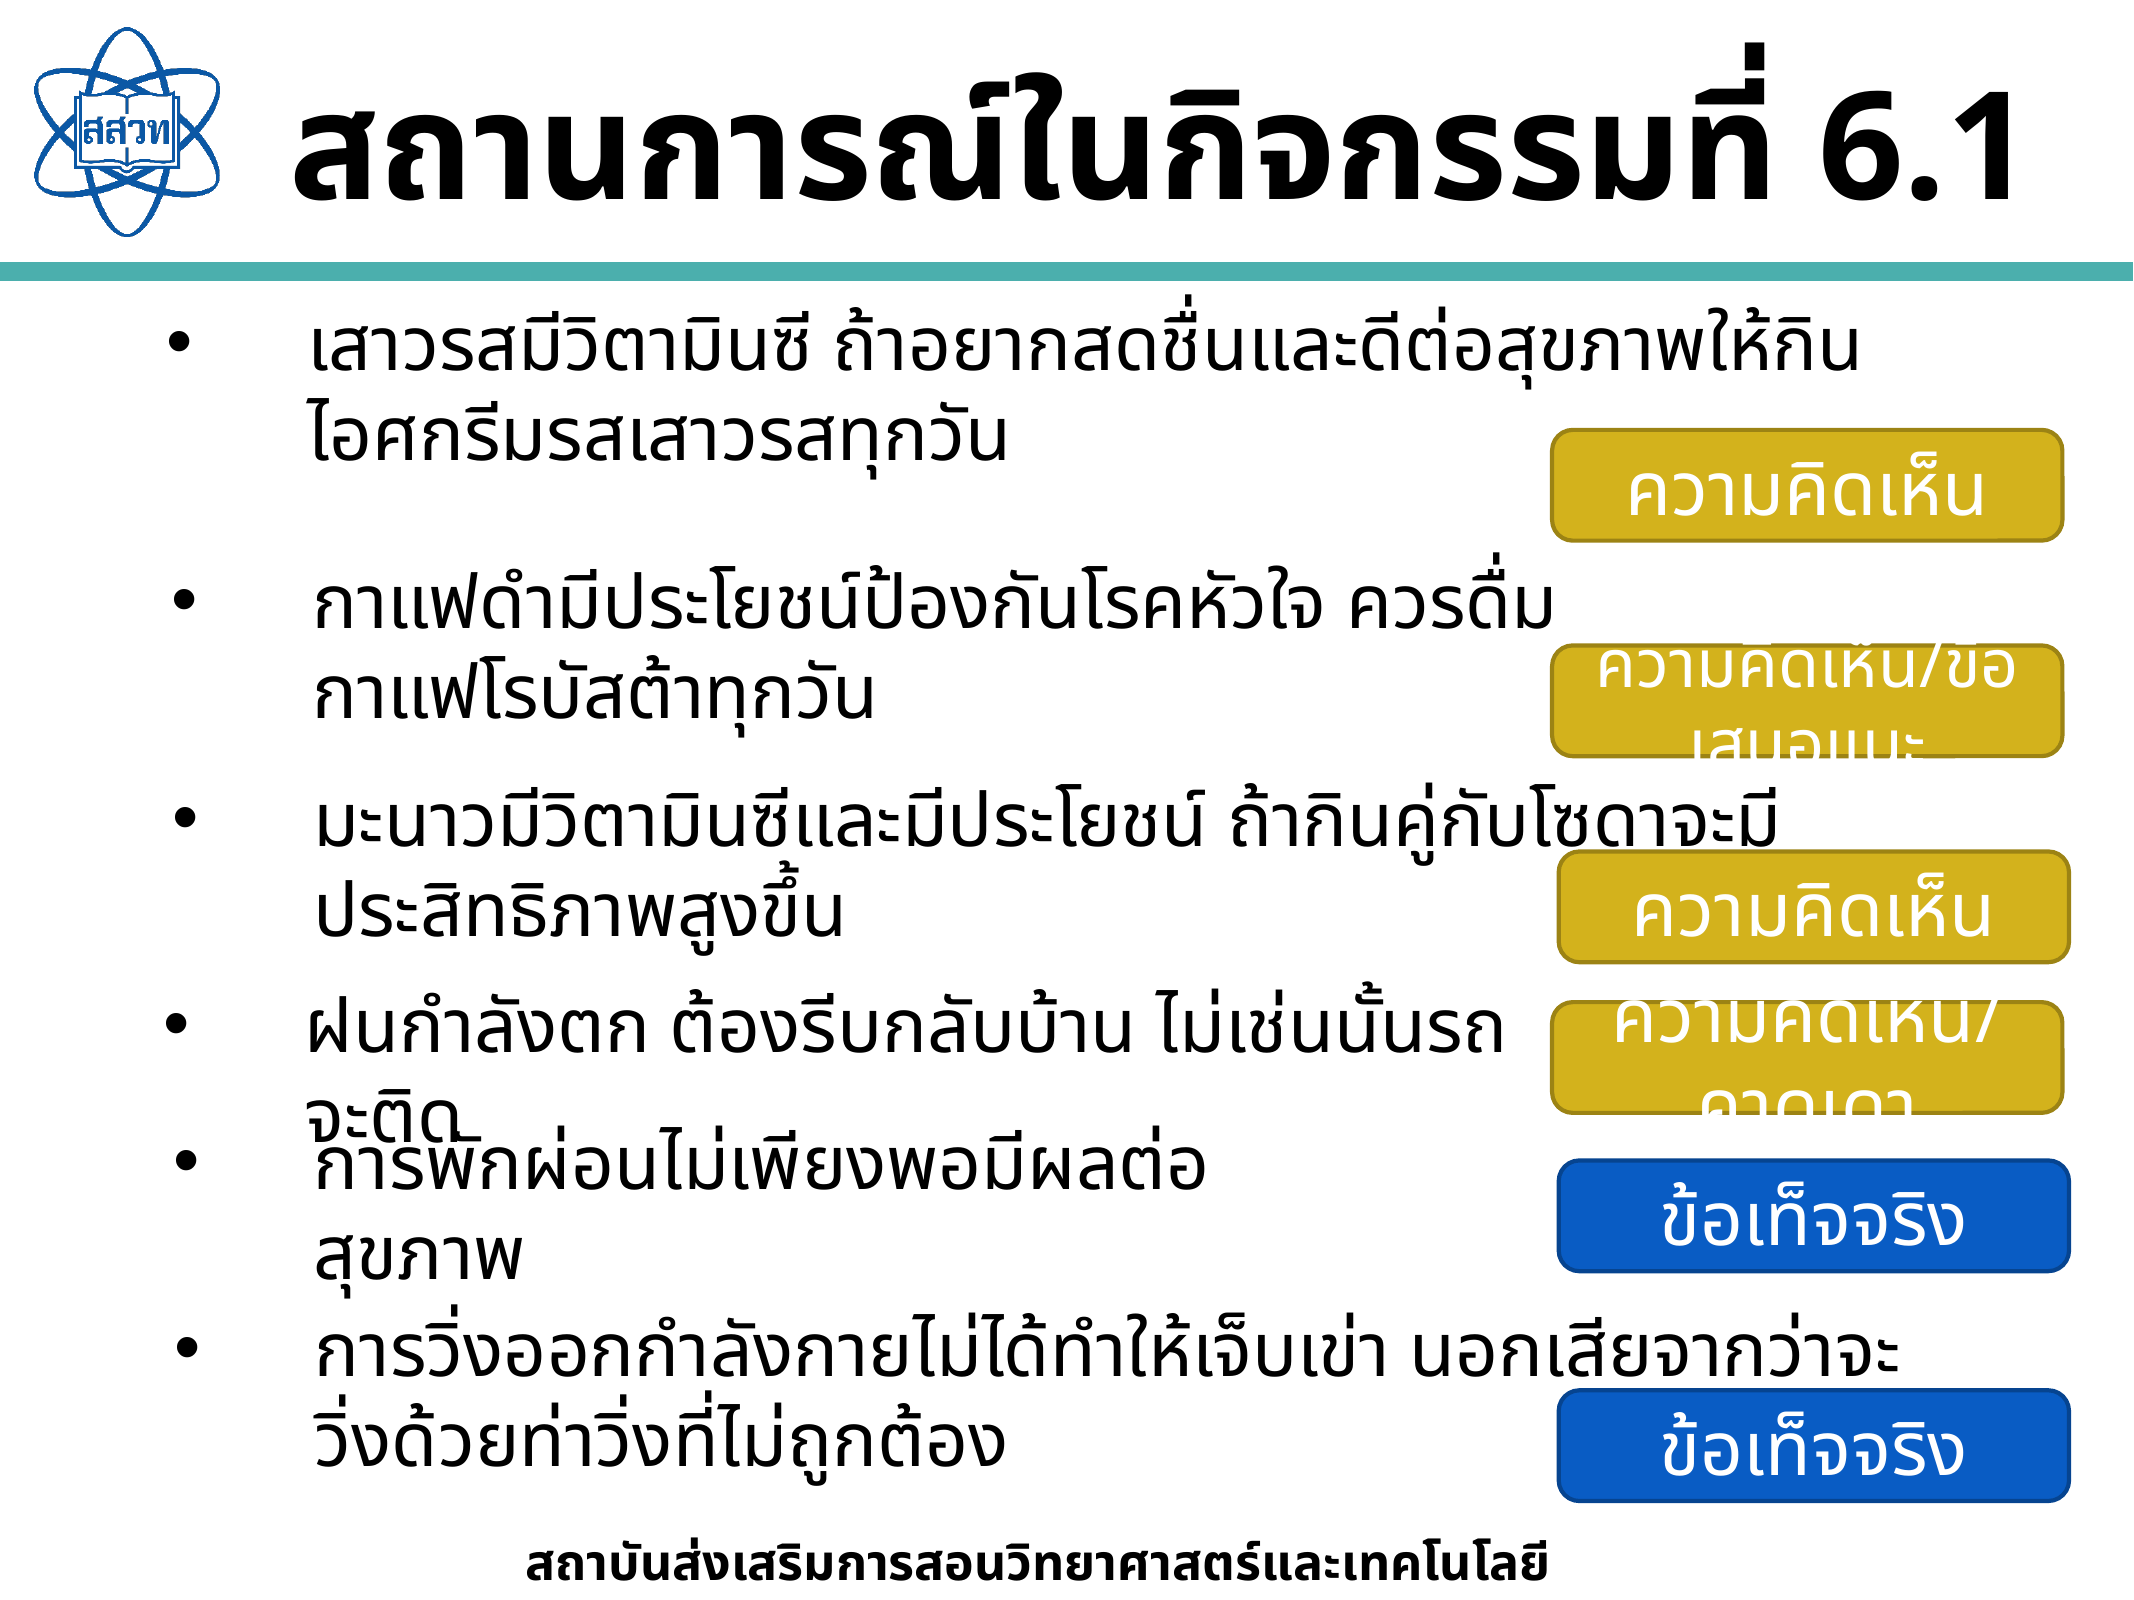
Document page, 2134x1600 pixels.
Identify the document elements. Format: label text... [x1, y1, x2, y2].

text_box ความคิดเห็น [1549, 427, 2065, 543]
picture [33, 27, 220, 237]
text_box เสาวรสมีวิตามินซี ถ้าอยากสดชื่นและดีต่อสุขภาพให้กินไอศกรีมรสเสาวรสทุกวัน [158, 287, 2063, 509]
text_box ฝนกำลังตก ต้องรีบกลับบ้าน ไม่เช่นนั้นรถจะติด [149, 970, 1559, 1166]
text_box สถานการณ์ในกิจกรรมที่ 6.1 [259, 41, 2063, 238]
text_box การวิ่งออกกำลังกายไม่ได้ทำให้เจ็บเข่า นอกเสียจากว่าจะวิ่งด้วยท่าวิ่งที่ไม่ถูกต้อง [159, 1294, 1938, 1489]
text_box ข้อเท็จจริง [1556, 1158, 2072, 1274]
text_box กาแฟดำมีประโยชน์ป้องกันโรคหัวใจ ควรดื่มกาแฟโรบัสต้าทุกวัน [156, 546, 1733, 741]
text_box ความคิดเห็น/คาดเดา [1549, 1000, 2065, 1115]
text_box การพักผ่อนไม่เพียงพอมีผลต่อสุขภาพ [158, 1107, 1226, 1303]
text_box ข้อเท็จจริง [1556, 1388, 2072, 1504]
text_box ความคิดเห็น/ข้อเสนอแนะ [1549, 643, 2065, 759]
text_box ความคิดเห็น [1556, 849, 2072, 965]
text_box สถาบันส่งเสริมการสอนวิทยาศาสตร์และเทคโนโลยี [74, 1522, 2002, 1589]
text_box มะนาวมีวิตามินซีและมีประโยชน์ ถ้ากินคู่กับโซดาจะมีประสิทธิภาพสูงขึ้น [157, 763, 1814, 959]
